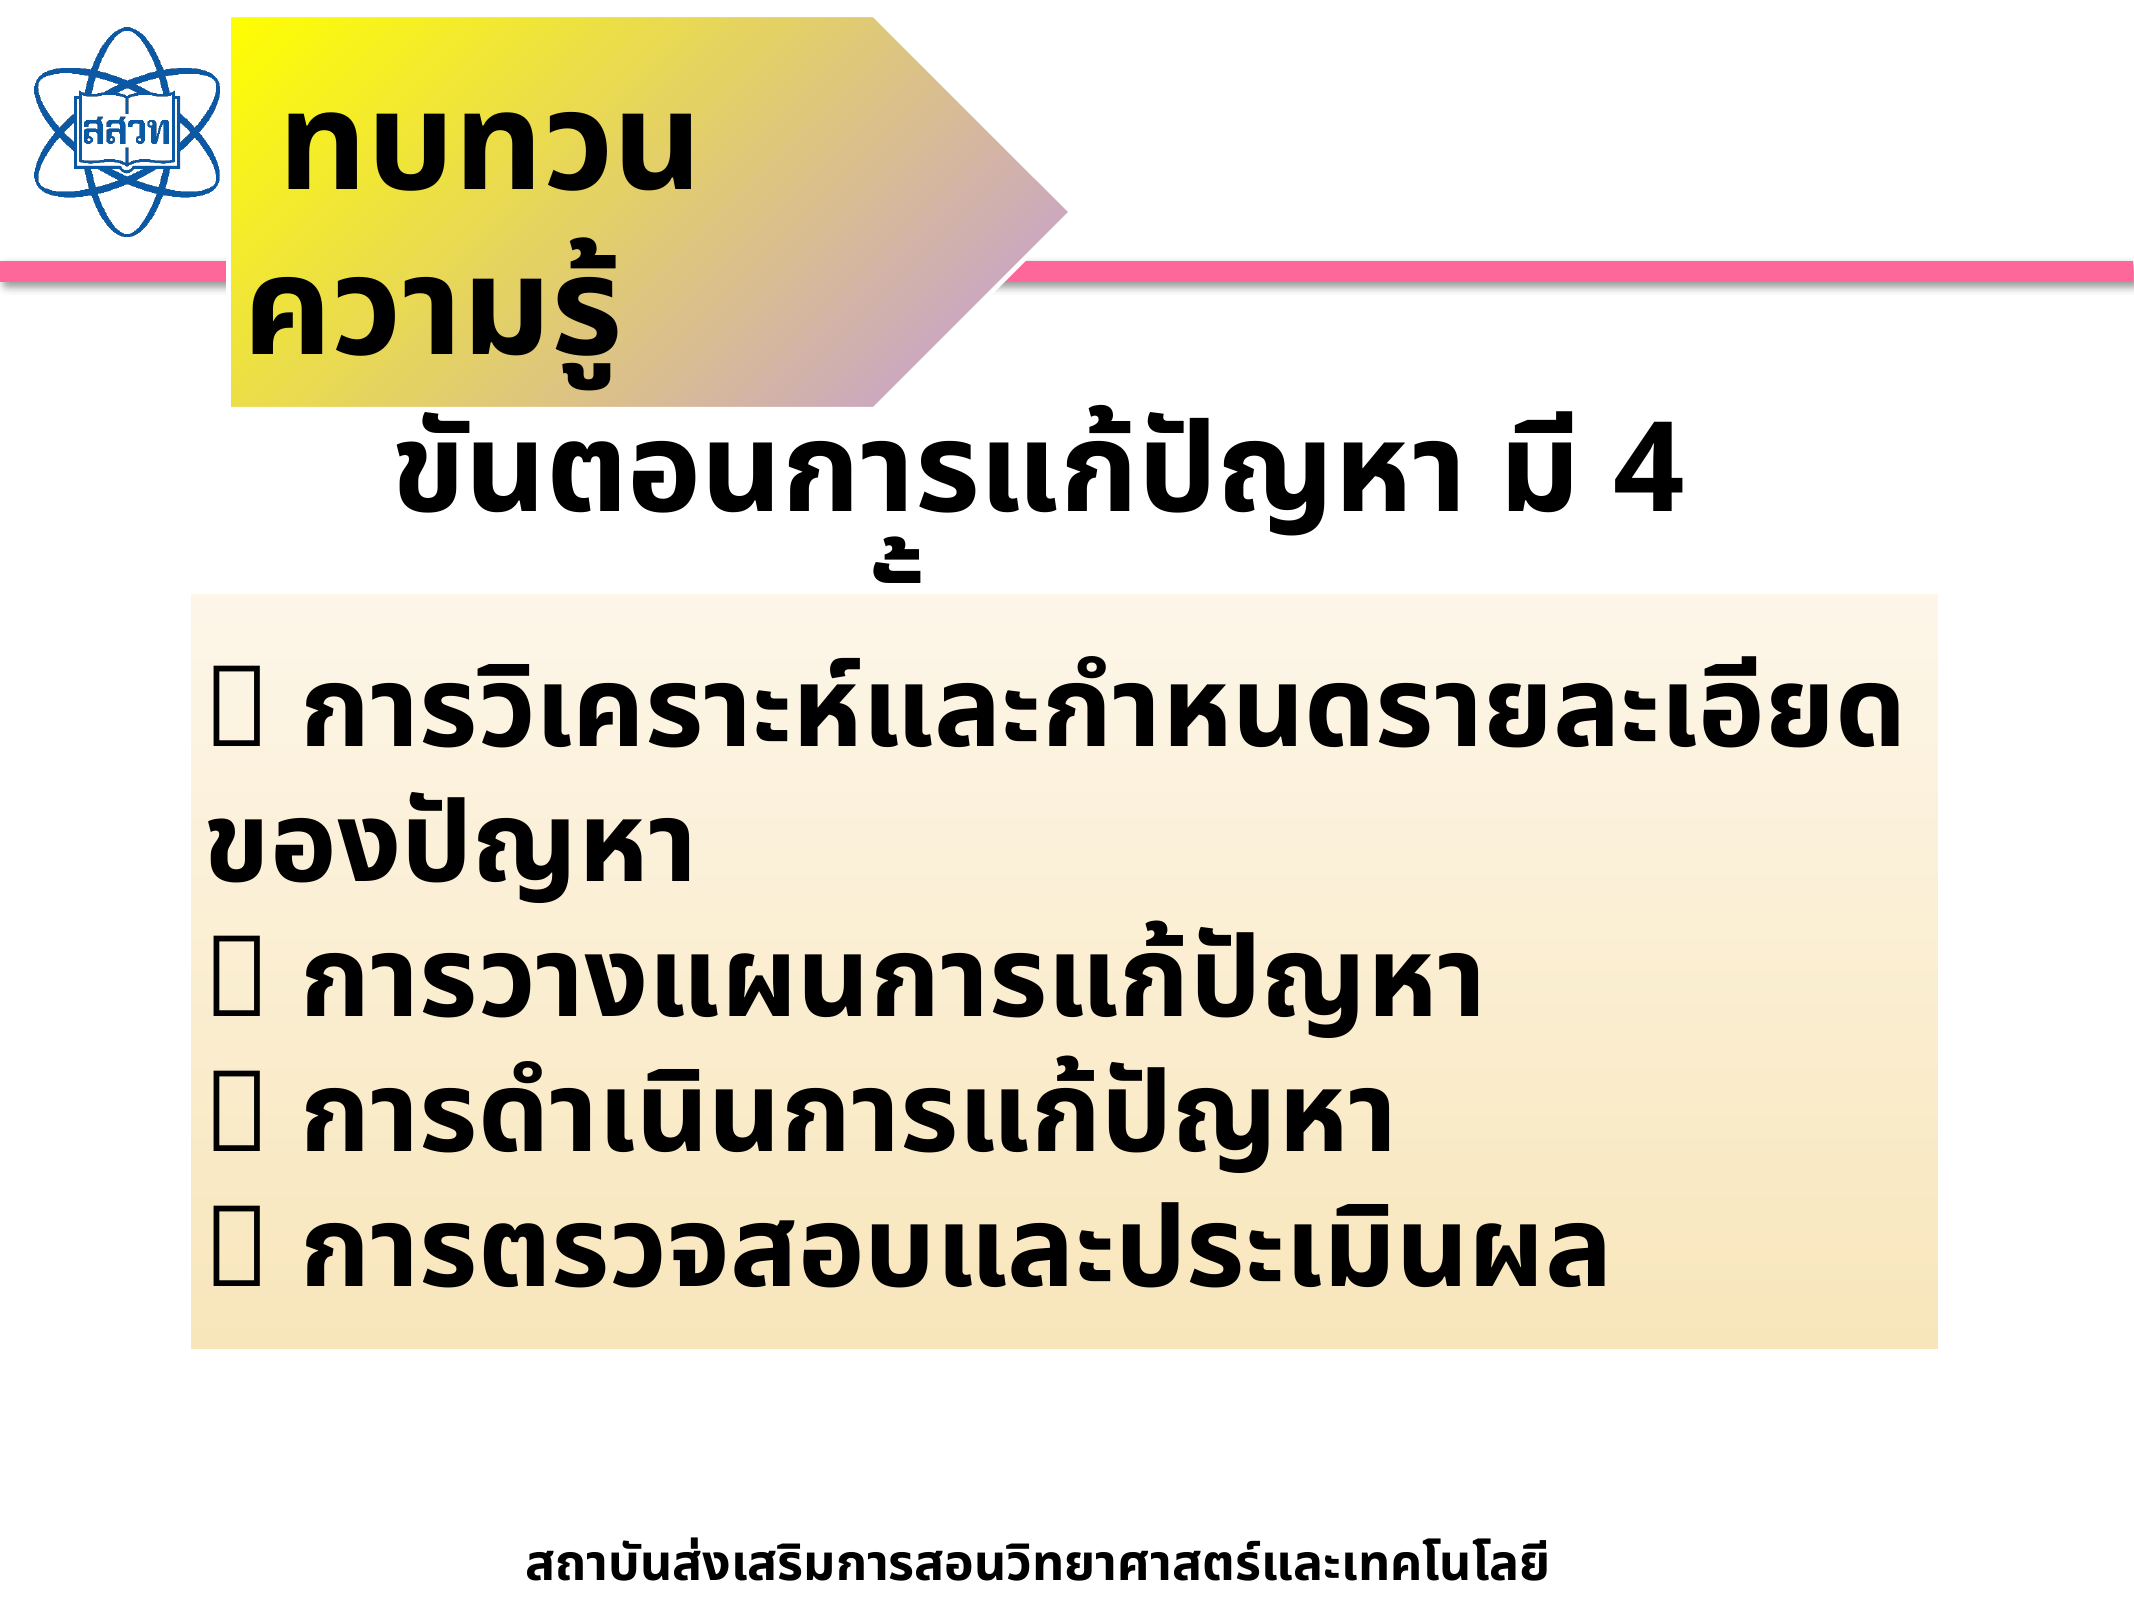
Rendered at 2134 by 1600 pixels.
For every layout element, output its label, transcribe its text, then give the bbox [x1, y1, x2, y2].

text_box ทบทวนความรู้ [227, 274, 1011, 411]
text_box ขั้นตอนการแก้ปัญหา มี 4 ขั้นตอน [375, 354, 1702, 591]
text_box  การวิเคราะห์และกำหนดรายละเอียดของปัญหา  การวางแผนการแก้ปัญหา  การดำเนินการแก้ปัญหา  การตรวจสอบและประเมินผล [188, 591, 1941, 1352]
text_box สถาบันส่งเสริมการสอนวิทยาศาสตร์และเทคโนโลยี [74, 1522, 2002, 1589]
text_box ทบทวนความรู้ [227, 13, 1072, 269]
picture [33, 27, 220, 237]
